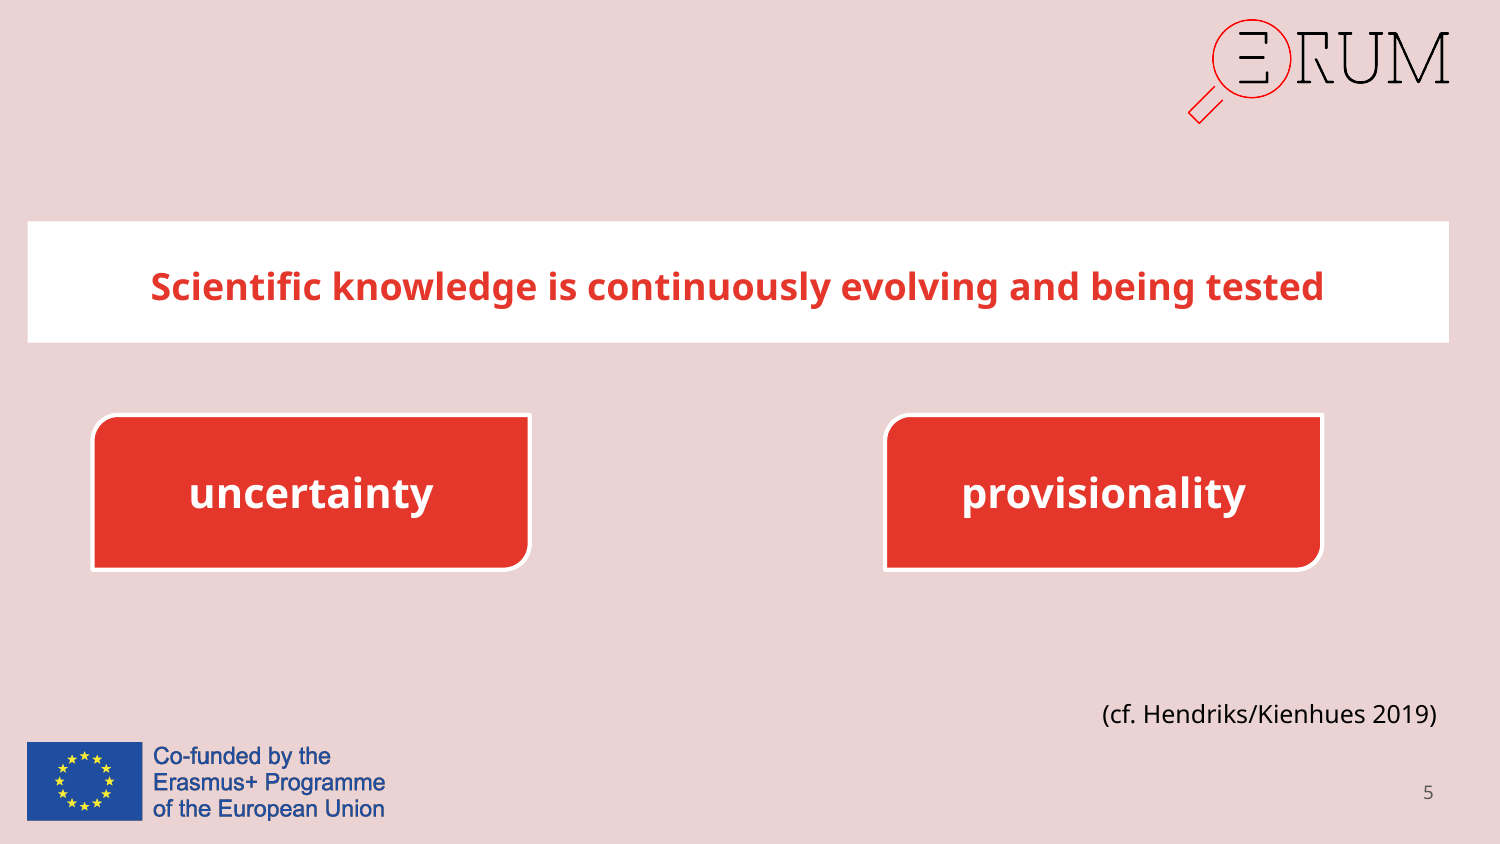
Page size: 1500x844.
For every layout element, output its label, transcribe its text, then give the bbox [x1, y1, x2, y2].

slide_number 5 [1358, 761, 1449, 826]
list Scientific knowledge is continuously evolving and being tested [27, 221, 1449, 343]
picture [27, 742, 385, 821]
text_box provisionality [885, 414, 1323, 570]
text_box (cf. Hendriks/Kienhues 2019) [1087, 691, 1453, 737]
text_box uncertainty [92, 414, 530, 570]
picture [1136, 0, 1500, 137]
